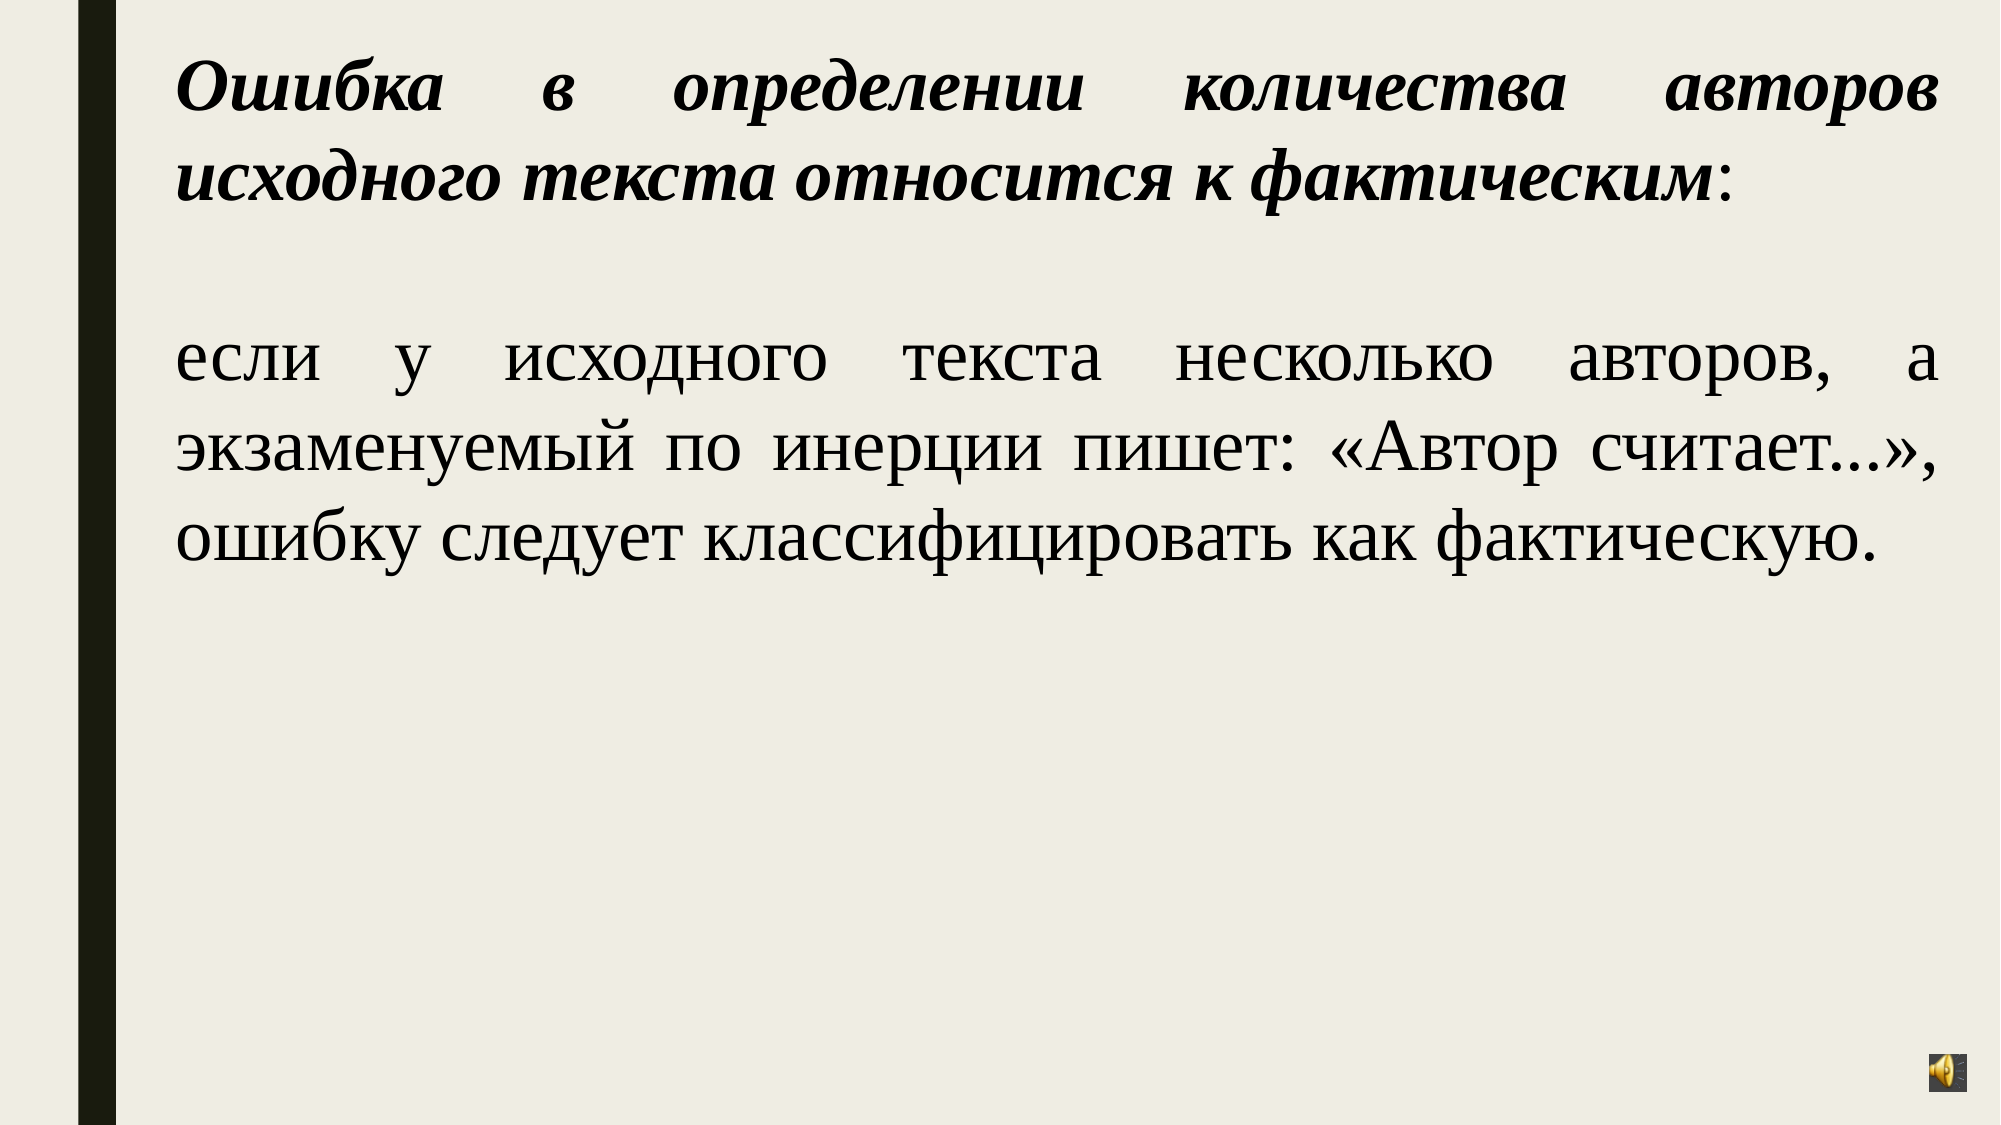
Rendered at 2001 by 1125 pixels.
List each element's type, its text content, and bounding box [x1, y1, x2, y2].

picture [1927, 1052, 1968, 1093]
text_box Ошибка в определении количества авторов исходного текста относится к фактическим: если у исходного текста несколько авторов, а экзаменуемый по инерции пишет: «Автор считает...», ошибку следует классифицировать как фактическую. [160, 27, 1956, 583]
